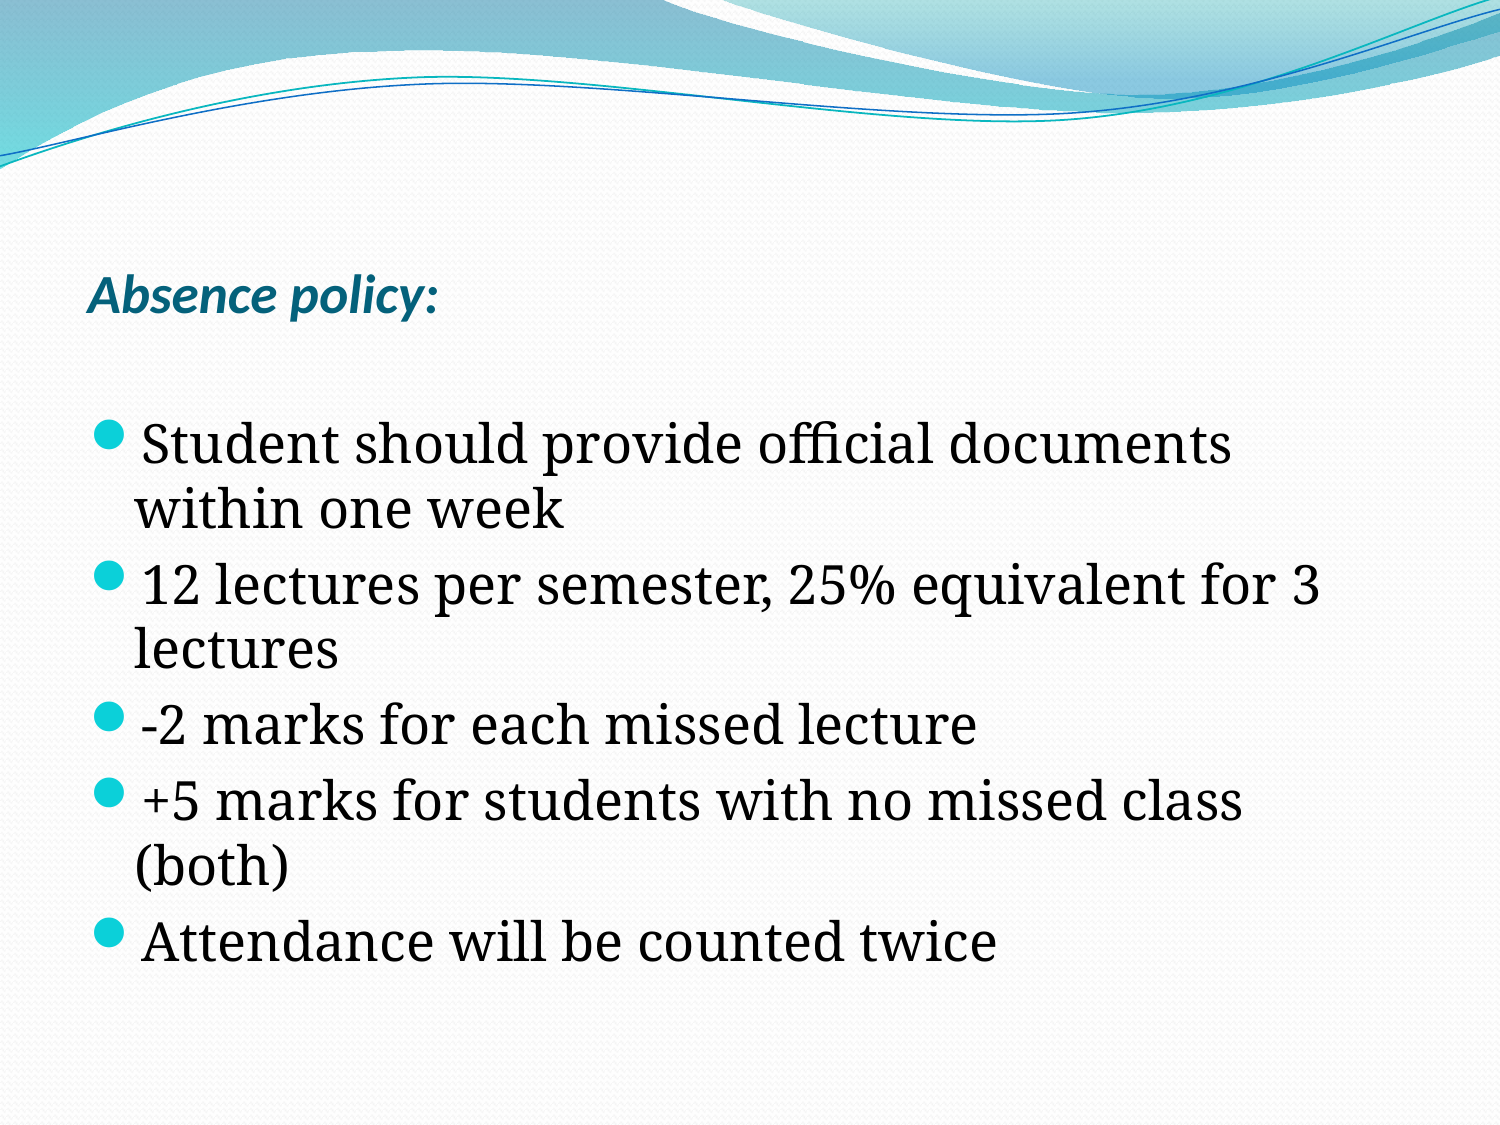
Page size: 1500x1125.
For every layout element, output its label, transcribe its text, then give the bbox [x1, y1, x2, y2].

title Absence policy: [87, 249, 1438, 391]
list Student should provide official documents within one week 12 lectures per semester, 25% equivalent for 3 lectures -2 marks for each missed lecture +5 marks for students with no missed class (both) Attendance will be counted twice [75, 401, 1425, 1122]
